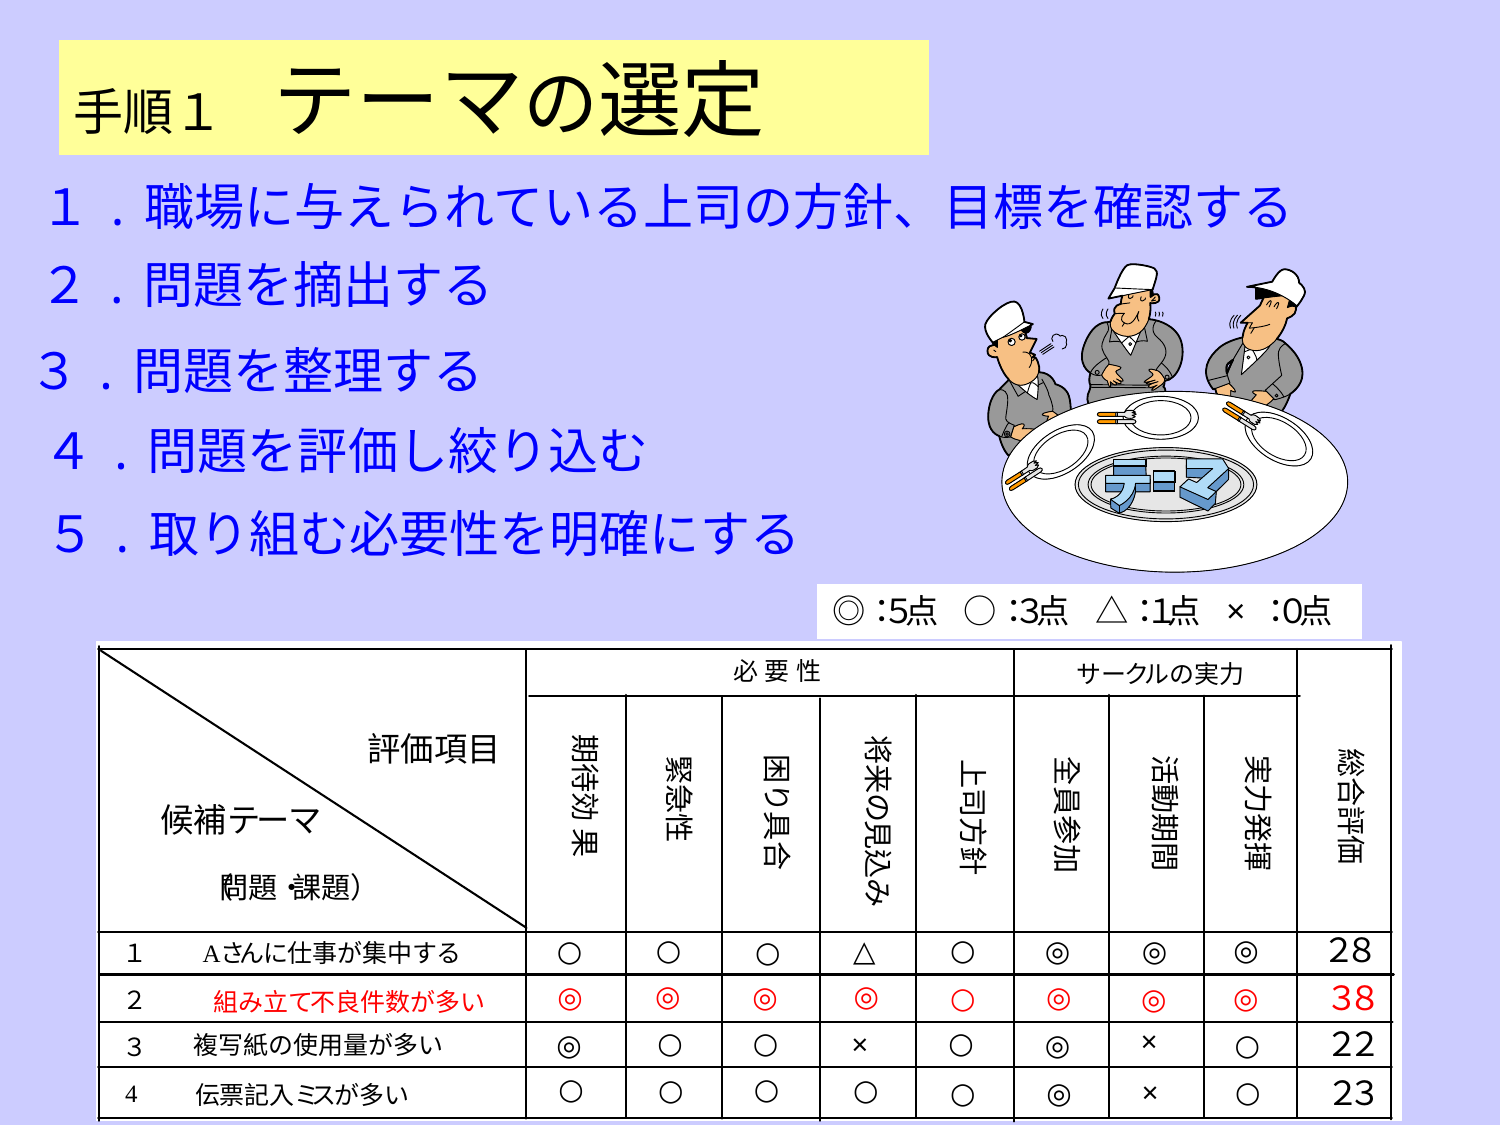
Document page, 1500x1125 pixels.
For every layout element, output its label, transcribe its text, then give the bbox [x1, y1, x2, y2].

picture [95, 583, 1405, 1125]
text_box ５.取り組む必要性を明確にする [45, 502, 976, 563]
text_box １.職場に与えられている上司の方針、目標を確認する [40, 175, 1394, 236]
text_box 手順１ テーマの選定 [59, 40, 929, 155]
text_box ３.問題を整理する [29, 339, 484, 400]
text_box ２.問題を摘出する [39, 253, 527, 314]
text_box ４.問題を評価し絞り込む [43, 419, 976, 480]
picture [981, 260, 1349, 574]
